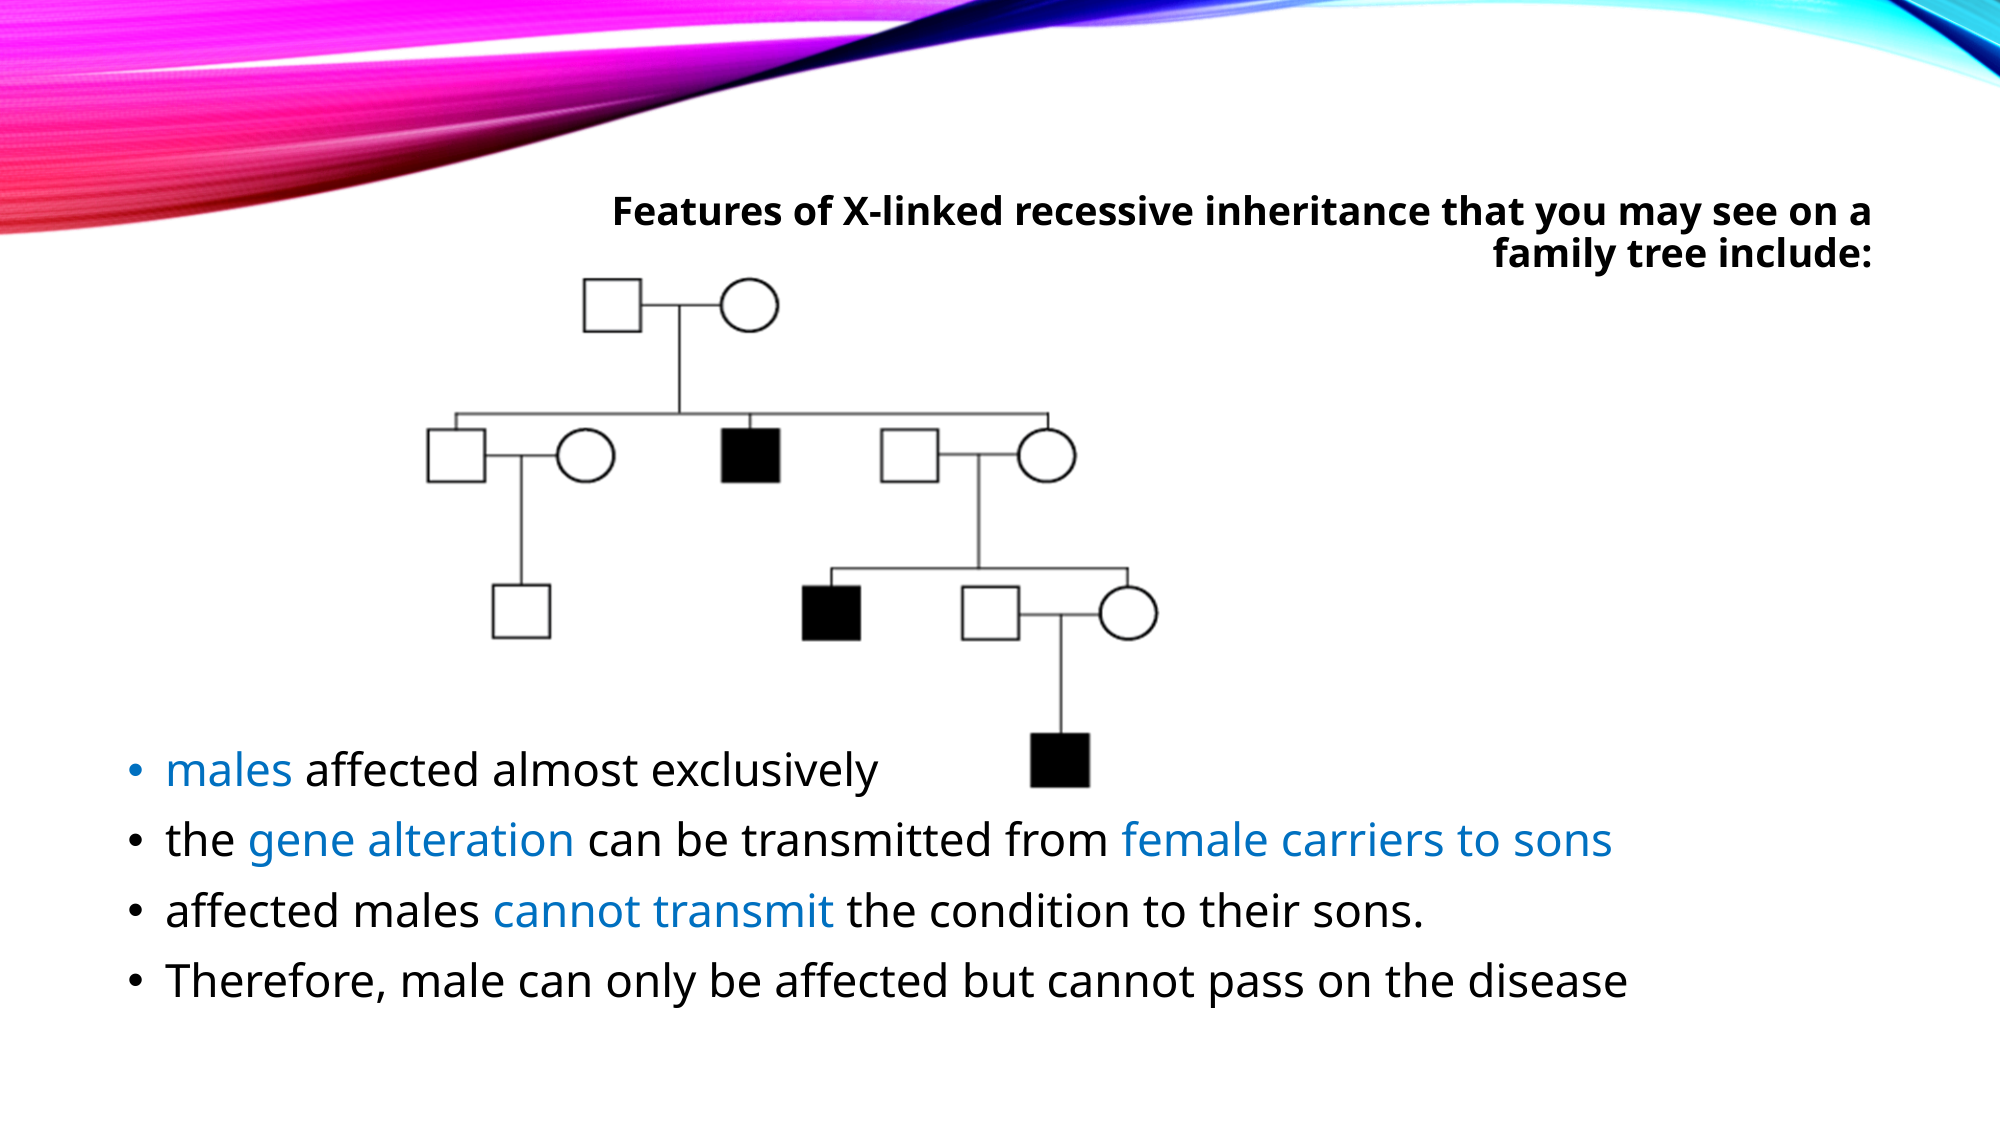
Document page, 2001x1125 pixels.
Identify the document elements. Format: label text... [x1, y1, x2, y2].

picture [1890, 0, 2000, 75]
list males affected almost exclusively the gene alteration can be transmitted from female carriers to sons affected males cannot transmit the condition to their sons. Therefore, male can only be affected but cannot pass on the disease [112, 739, 1888, 1021]
picture [1910, 0, 2000, 45]
picture [402, 250, 1182, 812]
title Features of X-linked recessive inheritance that you may see on a family tree include: [474, 183, 1888, 332]
picture [0, 0, 2000, 237]
